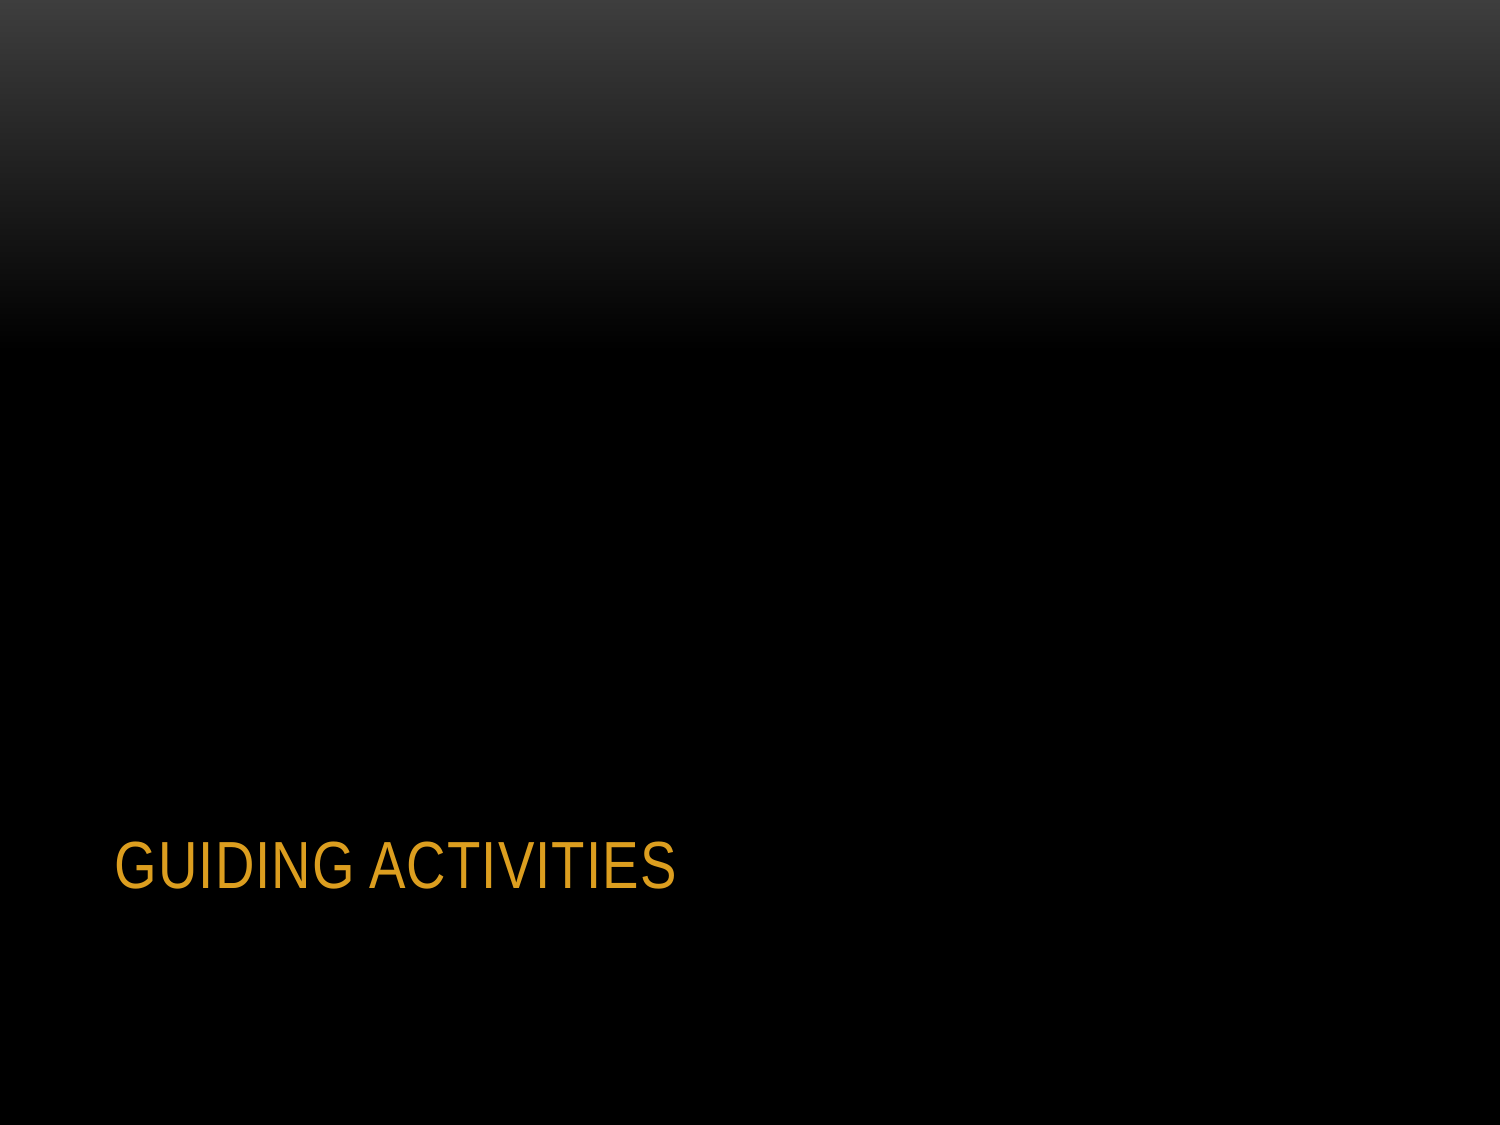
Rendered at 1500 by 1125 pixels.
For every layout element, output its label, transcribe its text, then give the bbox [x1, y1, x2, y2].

title Guiding Activities [99, 814, 1394, 1038]
